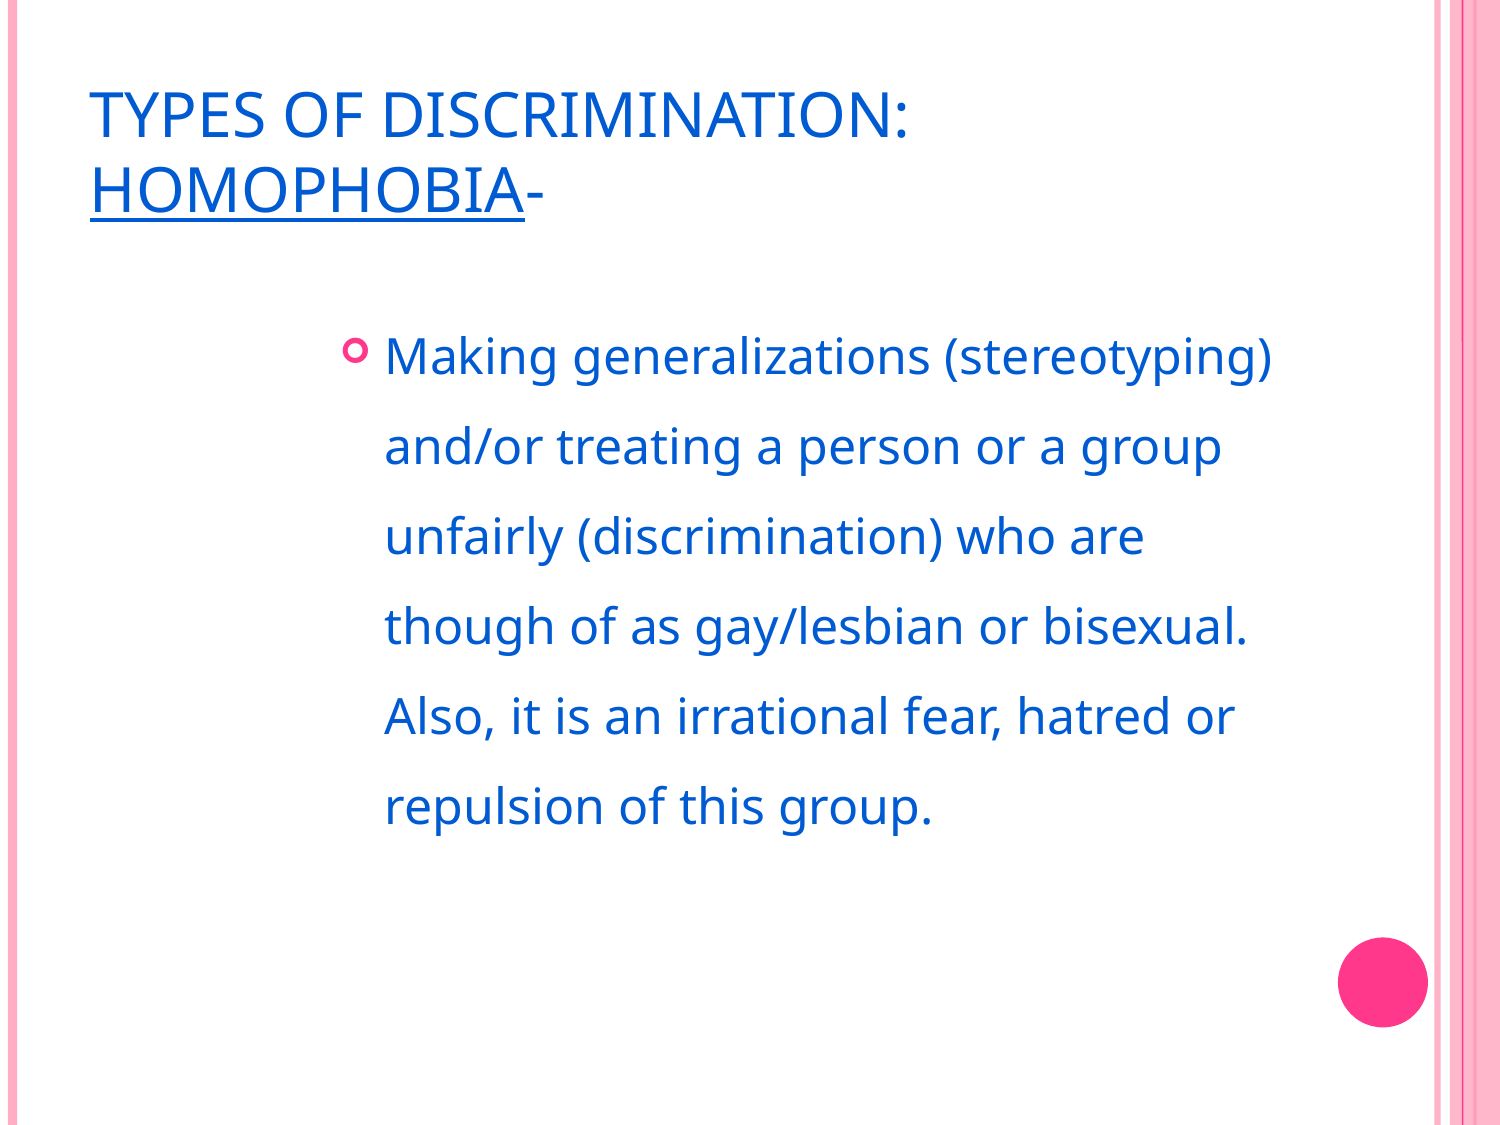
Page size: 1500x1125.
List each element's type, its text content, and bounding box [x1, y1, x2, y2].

list Making generalizations (stereotyping) and/or treating a person or a group unfairly (discrimination) who are though of as gay/lesbian or bisexual. Also, it is an irrational fear, hatred or repulsion of this group. [324, 287, 1300, 1062]
title TYPES OF DISCRIMINATION: HOMOPHOBIA- [75, 45, 1300, 233]
